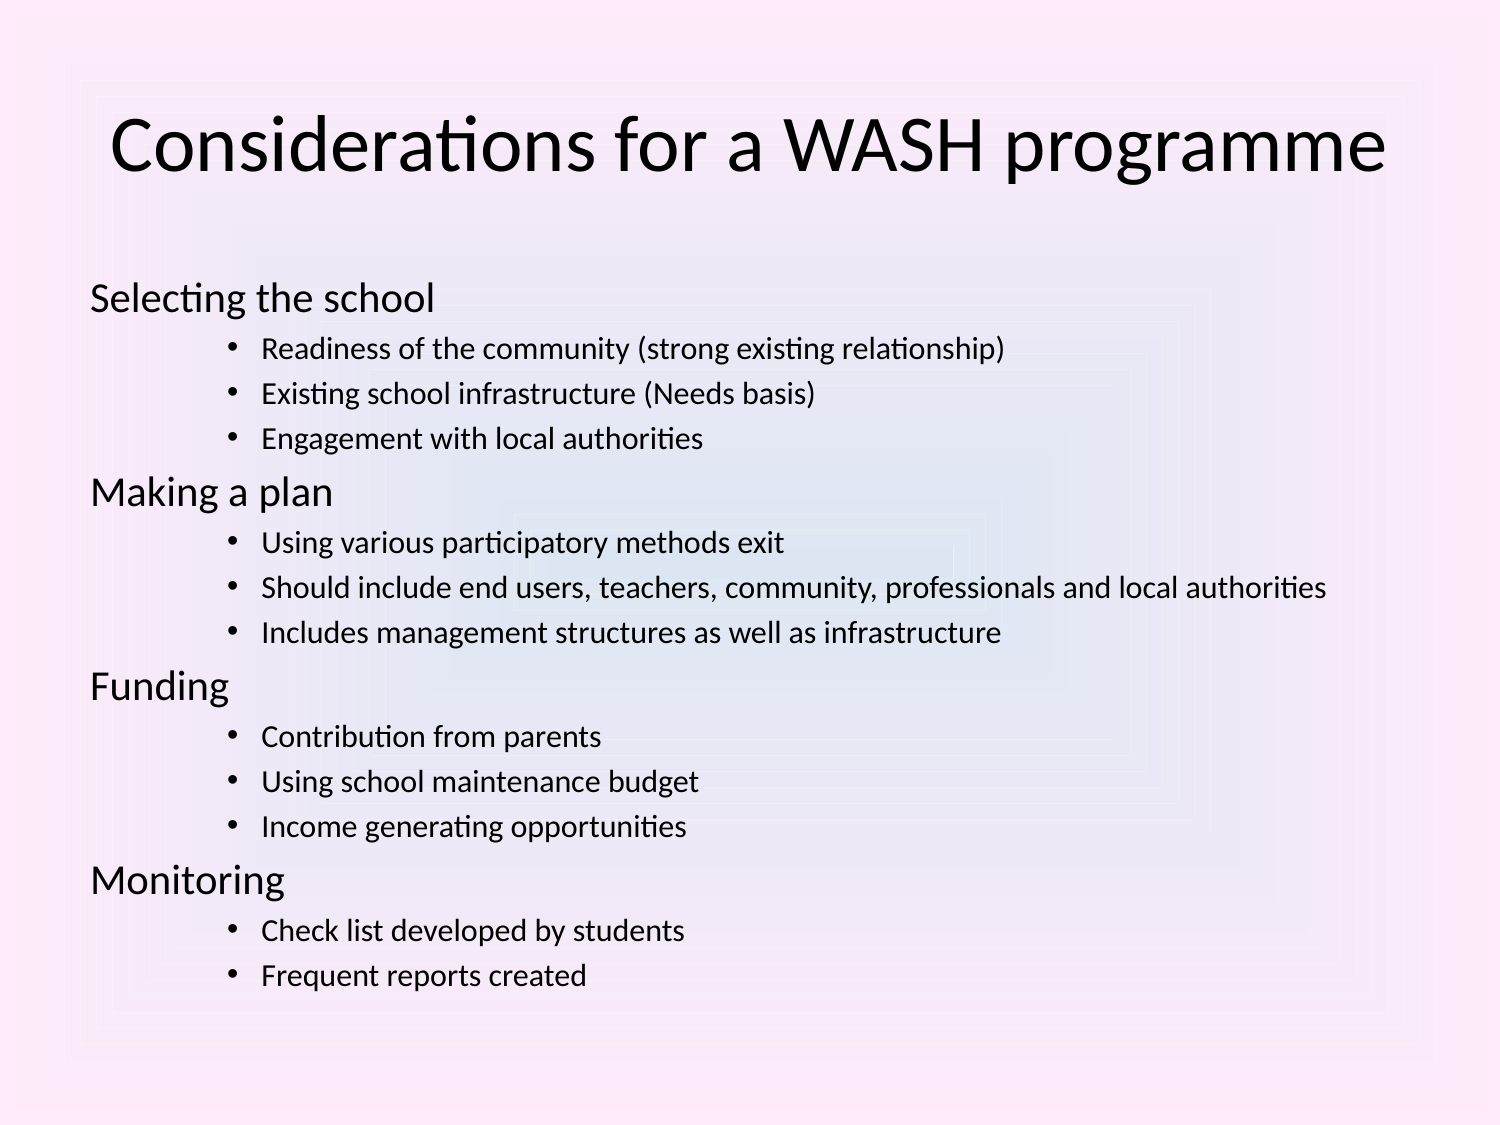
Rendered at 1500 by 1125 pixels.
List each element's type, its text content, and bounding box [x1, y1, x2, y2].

title Considerations for a WASH programme [75, 45, 1425, 233]
list Selecting the school Readiness of the community (strong existing relationship) Existing school infrastructure (Needs basis) Engagement with local authorities Making a plan Using various participatory methods exit Should include end users, teachers, community, professionals and local authorities Includes management structures as well as infrastructure Funding Contribution from parents Using school maintenance budget Income generating opportunities Monitoring Check list developed by students Frequent reports created [75, 262, 1425, 1005]
